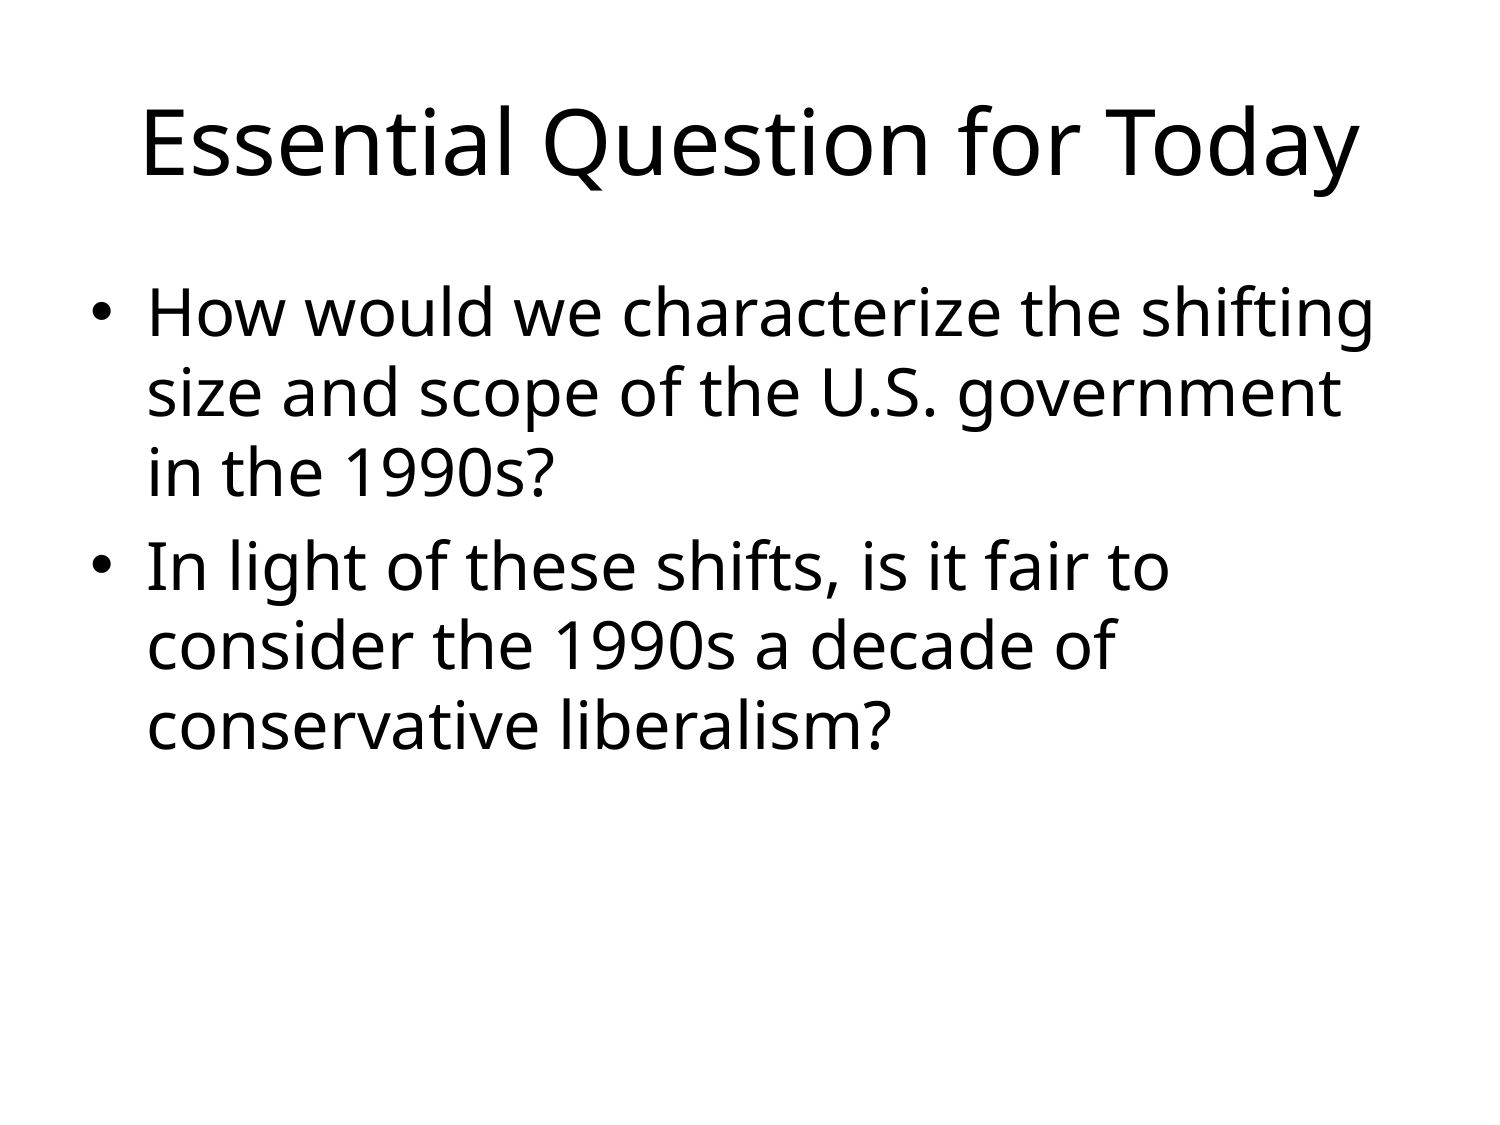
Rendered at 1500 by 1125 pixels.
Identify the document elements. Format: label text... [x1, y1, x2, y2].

list How would we characterize the shifting size and scope of the U.S. government in the 1990s? In light of these shifts, is it fair to consider the 1990s a decade of conservative liberalism? [75, 262, 1425, 1005]
title Essential Question for Today [75, 45, 1425, 233]
